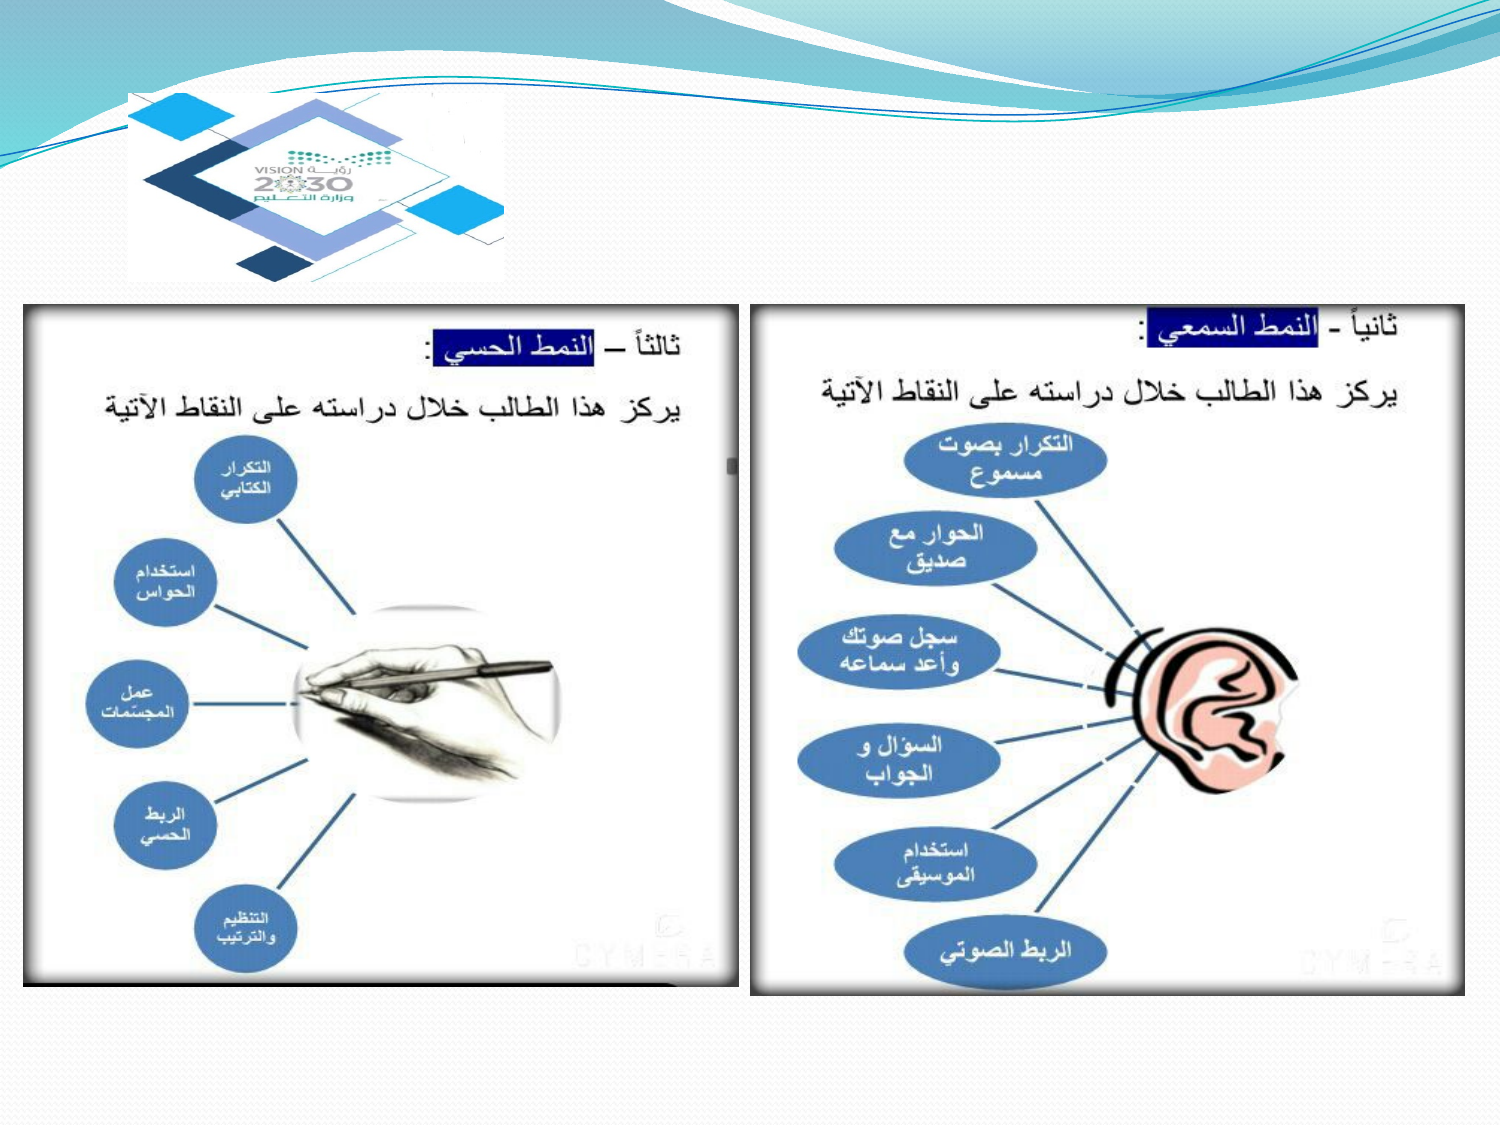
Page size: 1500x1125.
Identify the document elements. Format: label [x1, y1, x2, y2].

picture [128, 93, 505, 282]
picture [749, 304, 1466, 997]
picture [23, 304, 739, 987]
